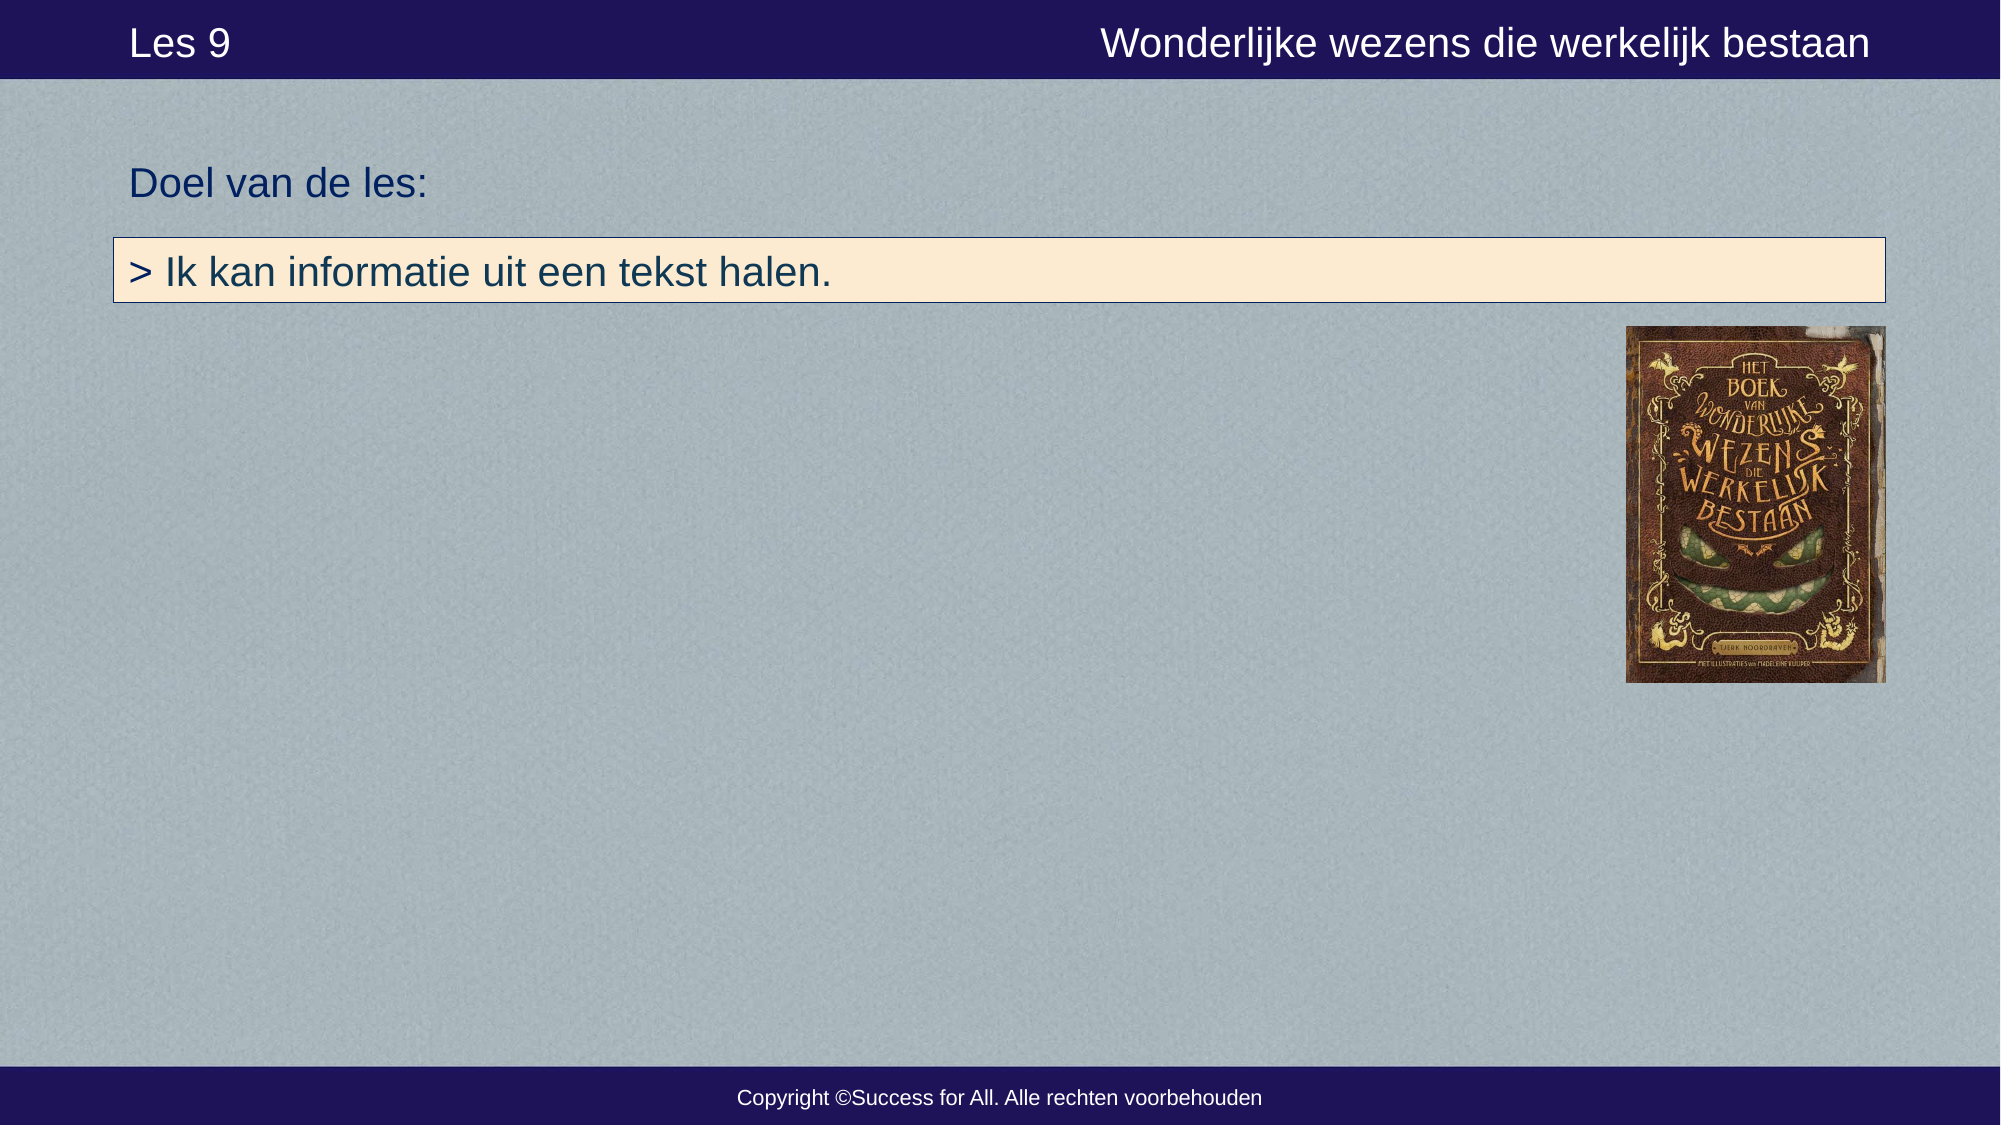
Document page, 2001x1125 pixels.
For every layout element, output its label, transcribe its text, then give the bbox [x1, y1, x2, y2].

text_box Wonderlijke wezens die werkelijk bestaan [999, 8, 1886, 73]
text_box > Ik kan informatie uit een tekst halen. [113, 237, 1886, 303]
text_box Copyright ©Success for All. Alle rechten voorbehouden [0, 1076, 2000, 1125]
text_box Les 9 [114, 8, 354, 73]
picture [0, 0, 2001, 1125]
text_box Doel van de les: [113, 148, 1635, 214]
